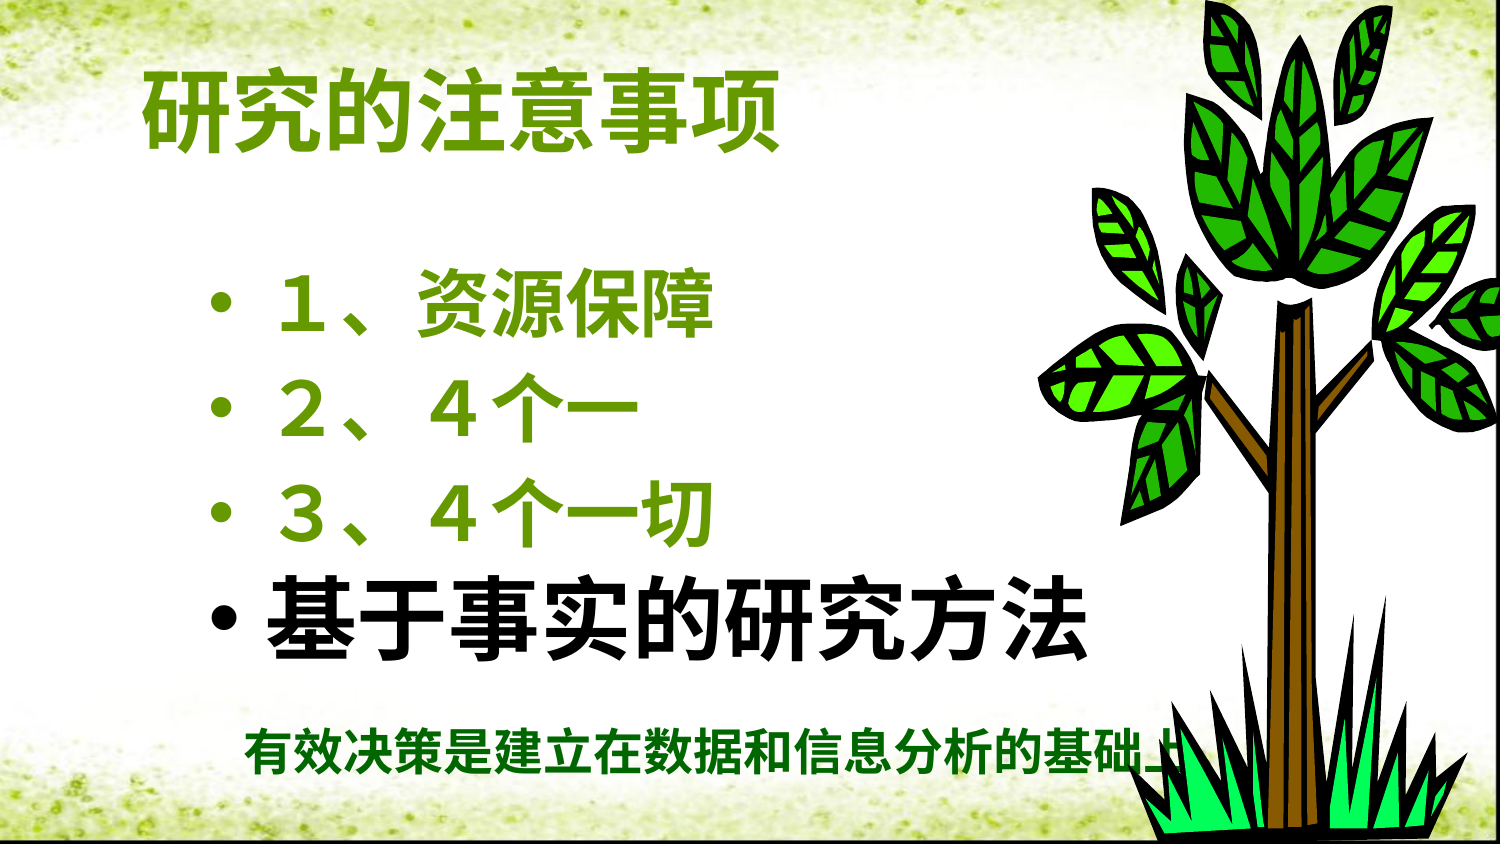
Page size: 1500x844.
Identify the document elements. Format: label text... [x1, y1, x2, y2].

picture [0, 0, 1500, 844]
list １、资源保障 ２、４个一 ３、４个一切 基于事实的研究方法 有效决策是建立在数据和信息分析的基础上。 [193, 248, 1032, 755]
title 研究的注意事项 [124, 140, 1032, 282]
